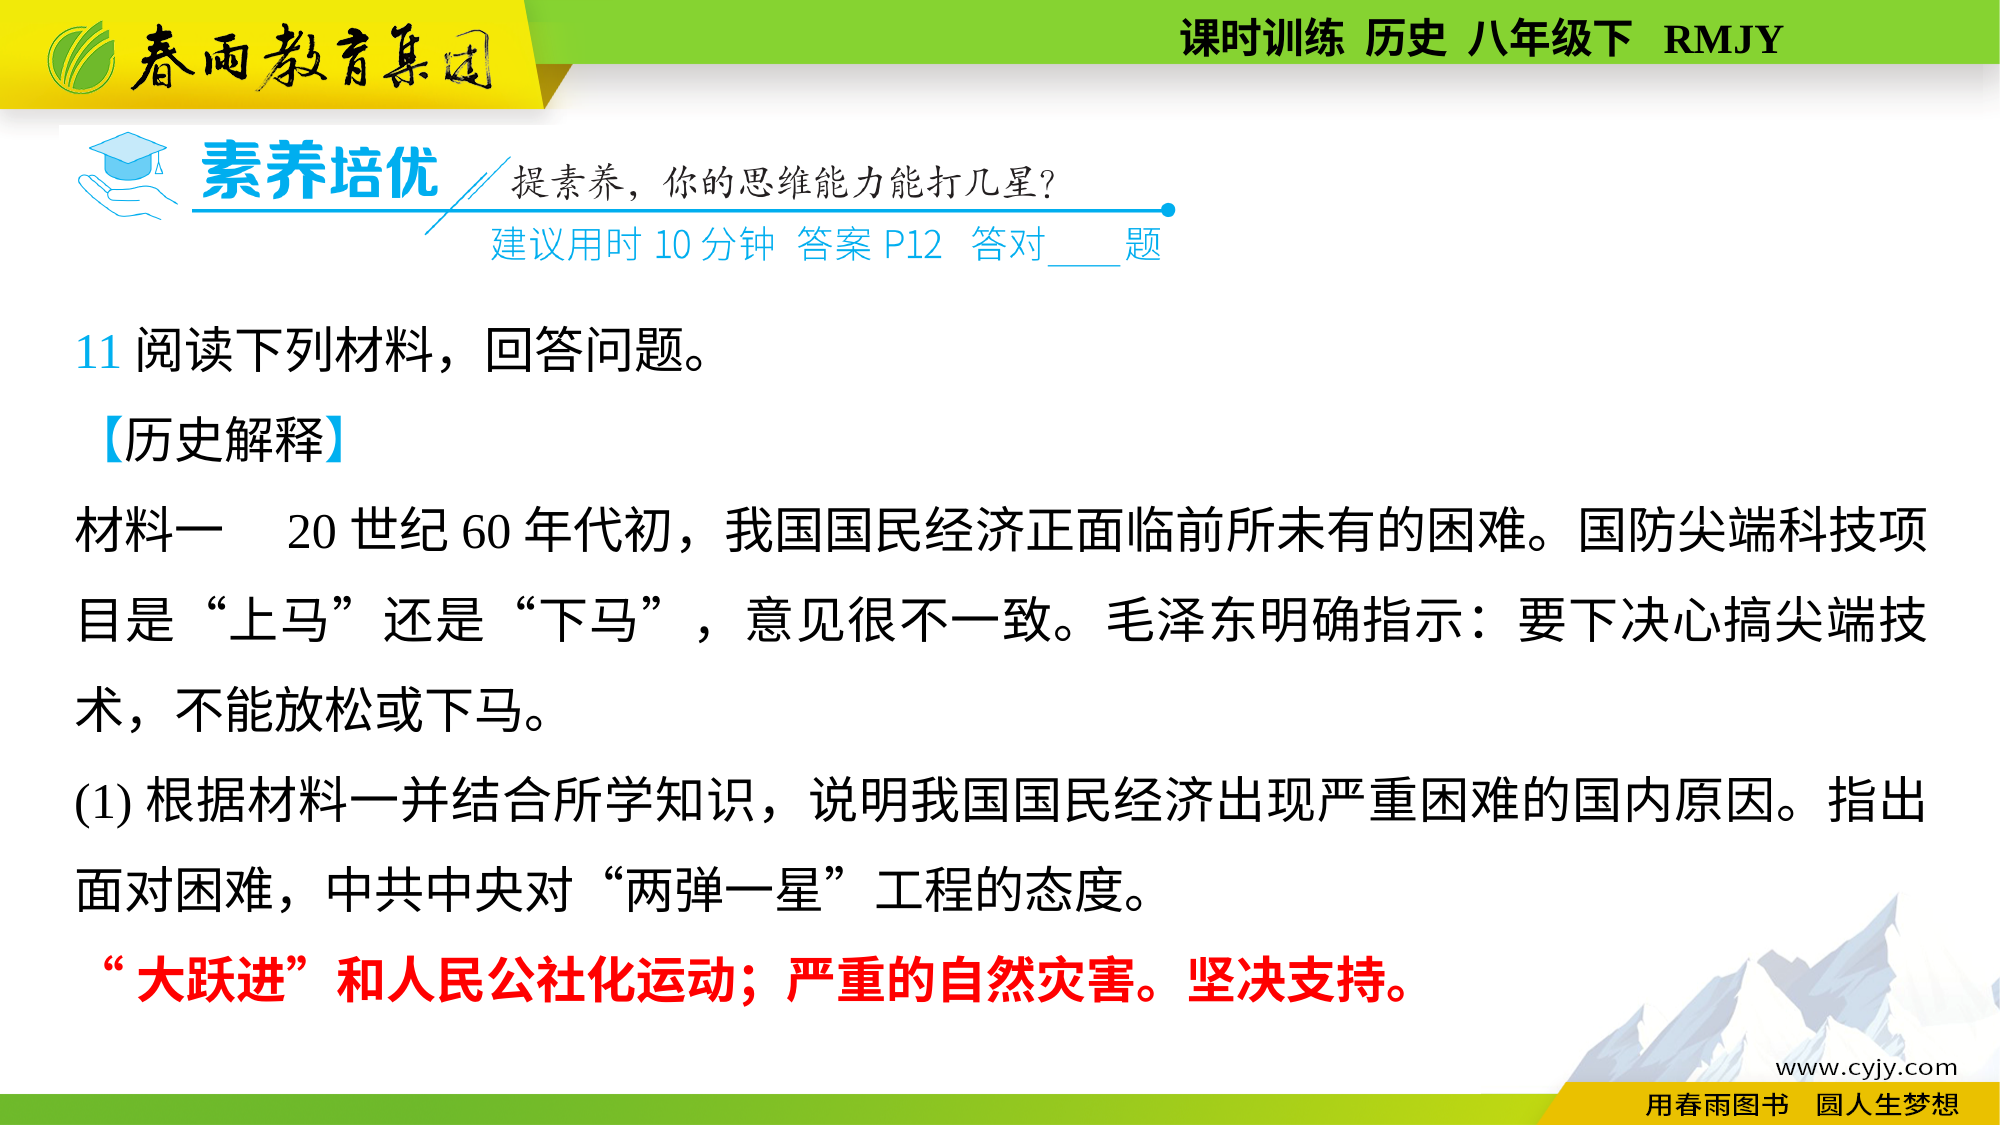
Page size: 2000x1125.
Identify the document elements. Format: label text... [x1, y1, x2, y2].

list 11阅读下列材料，回答问题。 【历史解释】 材料一 20世纪60年代初，我国国民经济正面临前所未有的困难。国防尖端科技项目是“上马”还是“下马”，意见很不一致。毛泽东明确指示：要下决心搞尖端技术，不能放松或下马。 (1)根据材料一并结合所学知识，说明我国国民经济出现严重困难的国内原因。指出面对困难，中共中央对“两弹一星”工程的态度。 “大跃进”和人民公社化运动；严重的自然灾害。坚决支持。 [59, 280, 1944, 1012]
picture [0, 0, 2000, 1125]
